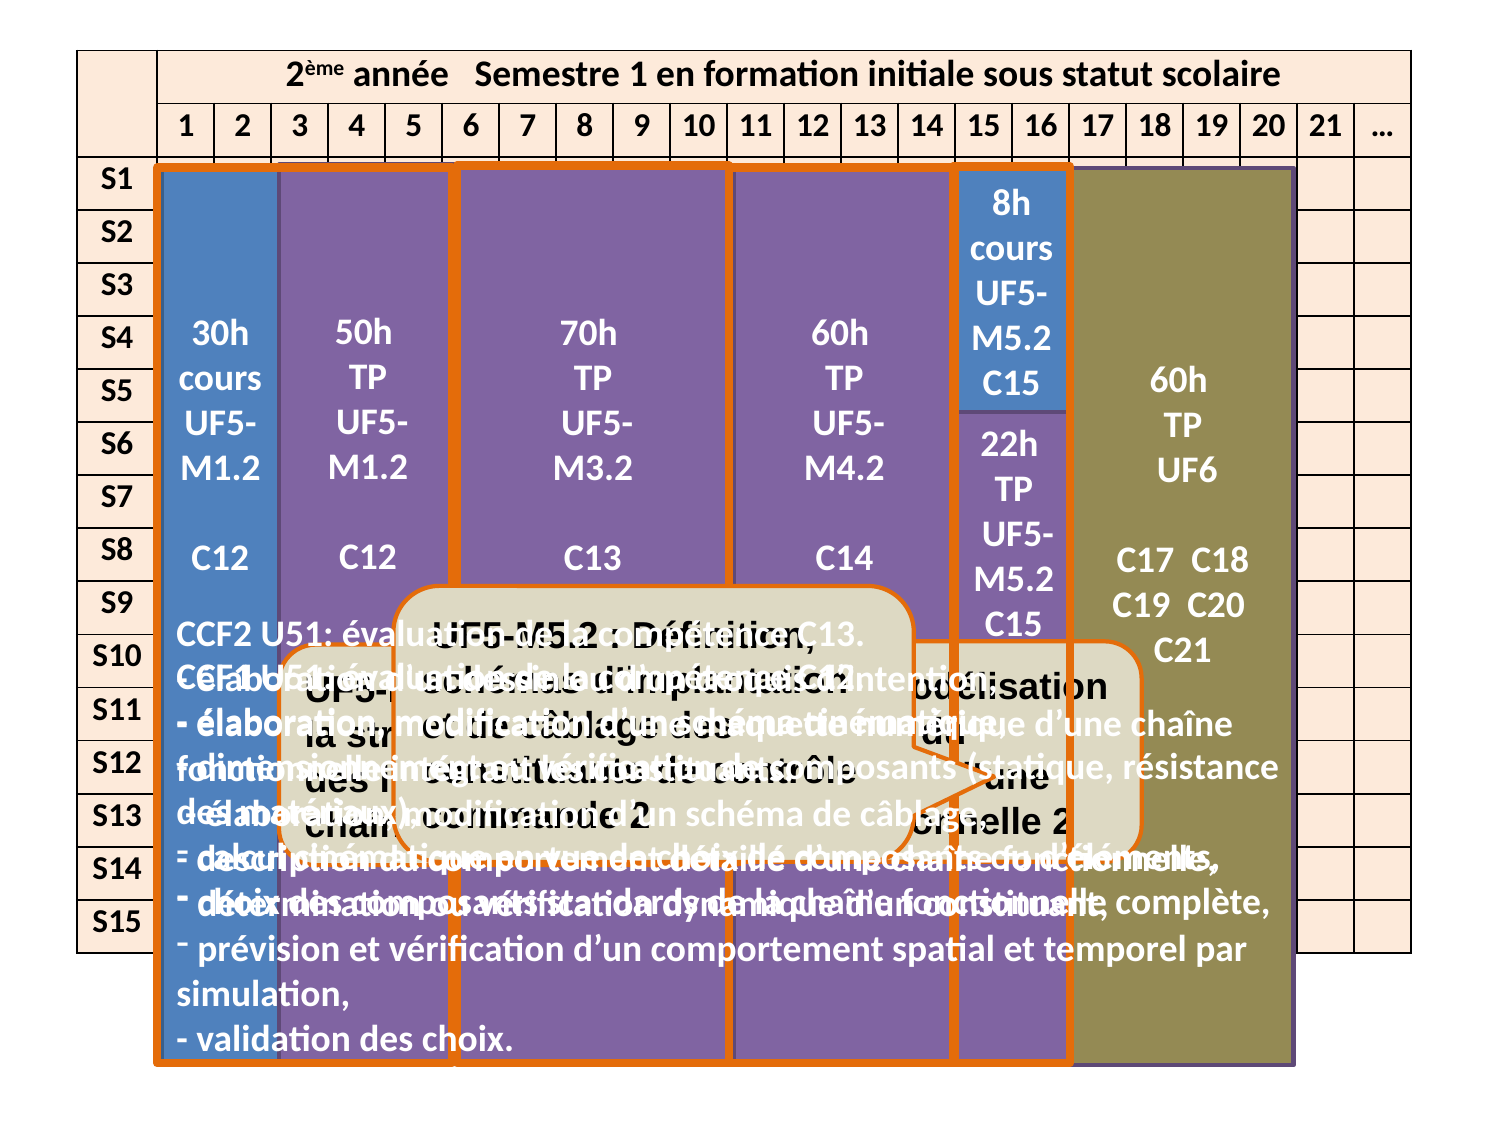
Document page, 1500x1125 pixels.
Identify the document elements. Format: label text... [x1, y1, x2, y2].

table_cell [1298, 582, 1353, 634]
table_cell [1241, 158, 1296, 166]
table_cell [1127, 158, 1182, 166]
table_cell S8 [78, 529, 151, 580]
table_header [78, 51, 156, 156]
table_cell [1298, 370, 1353, 421]
table_cell S6 [78, 423, 151, 474]
text_box 60h TP UF6 C17 C18 C19 C20 C21 [1146, 166, 1296, 644]
table_cell [1328, 741, 1353, 793]
table_cell [728, 158, 783, 162]
table_cell [1298, 476, 1353, 527]
table_cell [1298, 211, 1353, 262]
table_cell 6 [443, 104, 498, 156]
table_cell 17 [1070, 104, 1125, 156]
table_cell [842, 158, 897, 162]
table_cell [443, 158, 498, 162]
table_cell [1070, 158, 1125, 163]
table_cell [158, 158, 213, 163]
table_cell [785, 158, 840, 162]
table_cell [329, 158, 384, 162]
table_cell 18 [1127, 104, 1182, 156]
table_cell [1298, 317, 1353, 368]
table_cell 11 [728, 104, 783, 156]
table_cell 10 [671, 104, 726, 156]
table_cell [1355, 635, 1410, 687]
table_cell S4 [78, 317, 151, 368]
table_cell [1355, 370, 1410, 421]
text_box CCF1 U51: évaluation de la compétence C12. - élaboration, modification d’un schéma cinématique, - dimensionnement ou vérification de composants (statique, résistance des matériaux), calcul cinématique en vue de choix de composants ou d’éléments, choix des composants standards de la chaîne fonctionnelle complète, [161, 644, 1328, 1079]
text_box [1070, 165, 1142, 1064]
table_cell 12 [785, 104, 840, 156]
table_cell [1328, 795, 1353, 846]
table_cell S15 [78, 901, 151, 952]
table_cell S14 [78, 848, 151, 899]
table_cell 8 [557, 104, 612, 156]
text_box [156, 167, 278, 1064]
table_cell 7 [500, 104, 555, 156]
table_cell S2 [78, 211, 151, 262]
table_cell [1355, 211, 1410, 262]
table_cell [1298, 264, 1353, 315]
table_cell 14 [899, 104, 954, 156]
table_cell S5 [78, 370, 151, 421]
table_cell [1355, 476, 1410, 527]
table_cell 19 [1184, 104, 1239, 156]
table_cell [1355, 795, 1410, 846]
table_header 2ème année Semestre 1 en formation initiale sous statut scolaire [158, 51, 1410, 103]
table_cell S12 [78, 741, 151, 793]
table_cell [1328, 901, 1353, 952]
table_cell [1184, 158, 1239, 166]
table_cell [899, 158, 954, 162]
table_cell [1355, 423, 1410, 474]
table_cell [1298, 635, 1353, 687]
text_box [278, 167, 390, 1064]
table_cell S10 [78, 635, 151, 687]
table_cell [1355, 317, 1410, 368]
table_cell S7 [78, 476, 151, 527]
table_cell [1298, 529, 1353, 580]
table_cell 13 [842, 104, 897, 156]
table_cell S9 [78, 582, 151, 634]
table_cell S11 [78, 688, 151, 740]
table_cell [1355, 264, 1410, 315]
table_cell S3 [78, 264, 151, 315]
table_cell [1355, 529, 1410, 580]
table_cell [1298, 158, 1353, 209]
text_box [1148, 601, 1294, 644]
table_cell 15 [956, 104, 1011, 156]
table_cell [956, 158, 1011, 162]
table_cell S1 [78, 158, 156, 209]
table_cell 2 [215, 104, 270, 156]
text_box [393, 166, 1071, 1064]
table_cell 3 [272, 104, 327, 156]
table_cell [1013, 158, 1068, 162]
table_cell 5 [386, 104, 441, 156]
table_cell [215, 158, 270, 162]
table_cell [386, 158, 441, 162]
table_cell [1355, 741, 1410, 793]
table_cell 4 [329, 104, 384, 156]
table_cell [1355, 582, 1410, 634]
table_cell S13 [78, 795, 151, 846]
table_cell 1 [158, 104, 213, 156]
table_cell … [1355, 104, 1410, 156]
table_cell [1355, 158, 1410, 209]
table_cell 20 [1241, 104, 1296, 156]
table_cell [1355, 901, 1410, 952]
table_cell 9 [614, 104, 669, 156]
table_cell [1328, 848, 1353, 899]
table_cell [272, 158, 327, 162]
table_cell 16 [1013, 104, 1068, 156]
table_cell [1355, 688, 1410, 740]
table_cell [1328, 688, 1353, 740]
table_cell [1298, 423, 1353, 474]
table_cell [1355, 848, 1410, 899]
table_cell 21 [1298, 104, 1353, 156]
